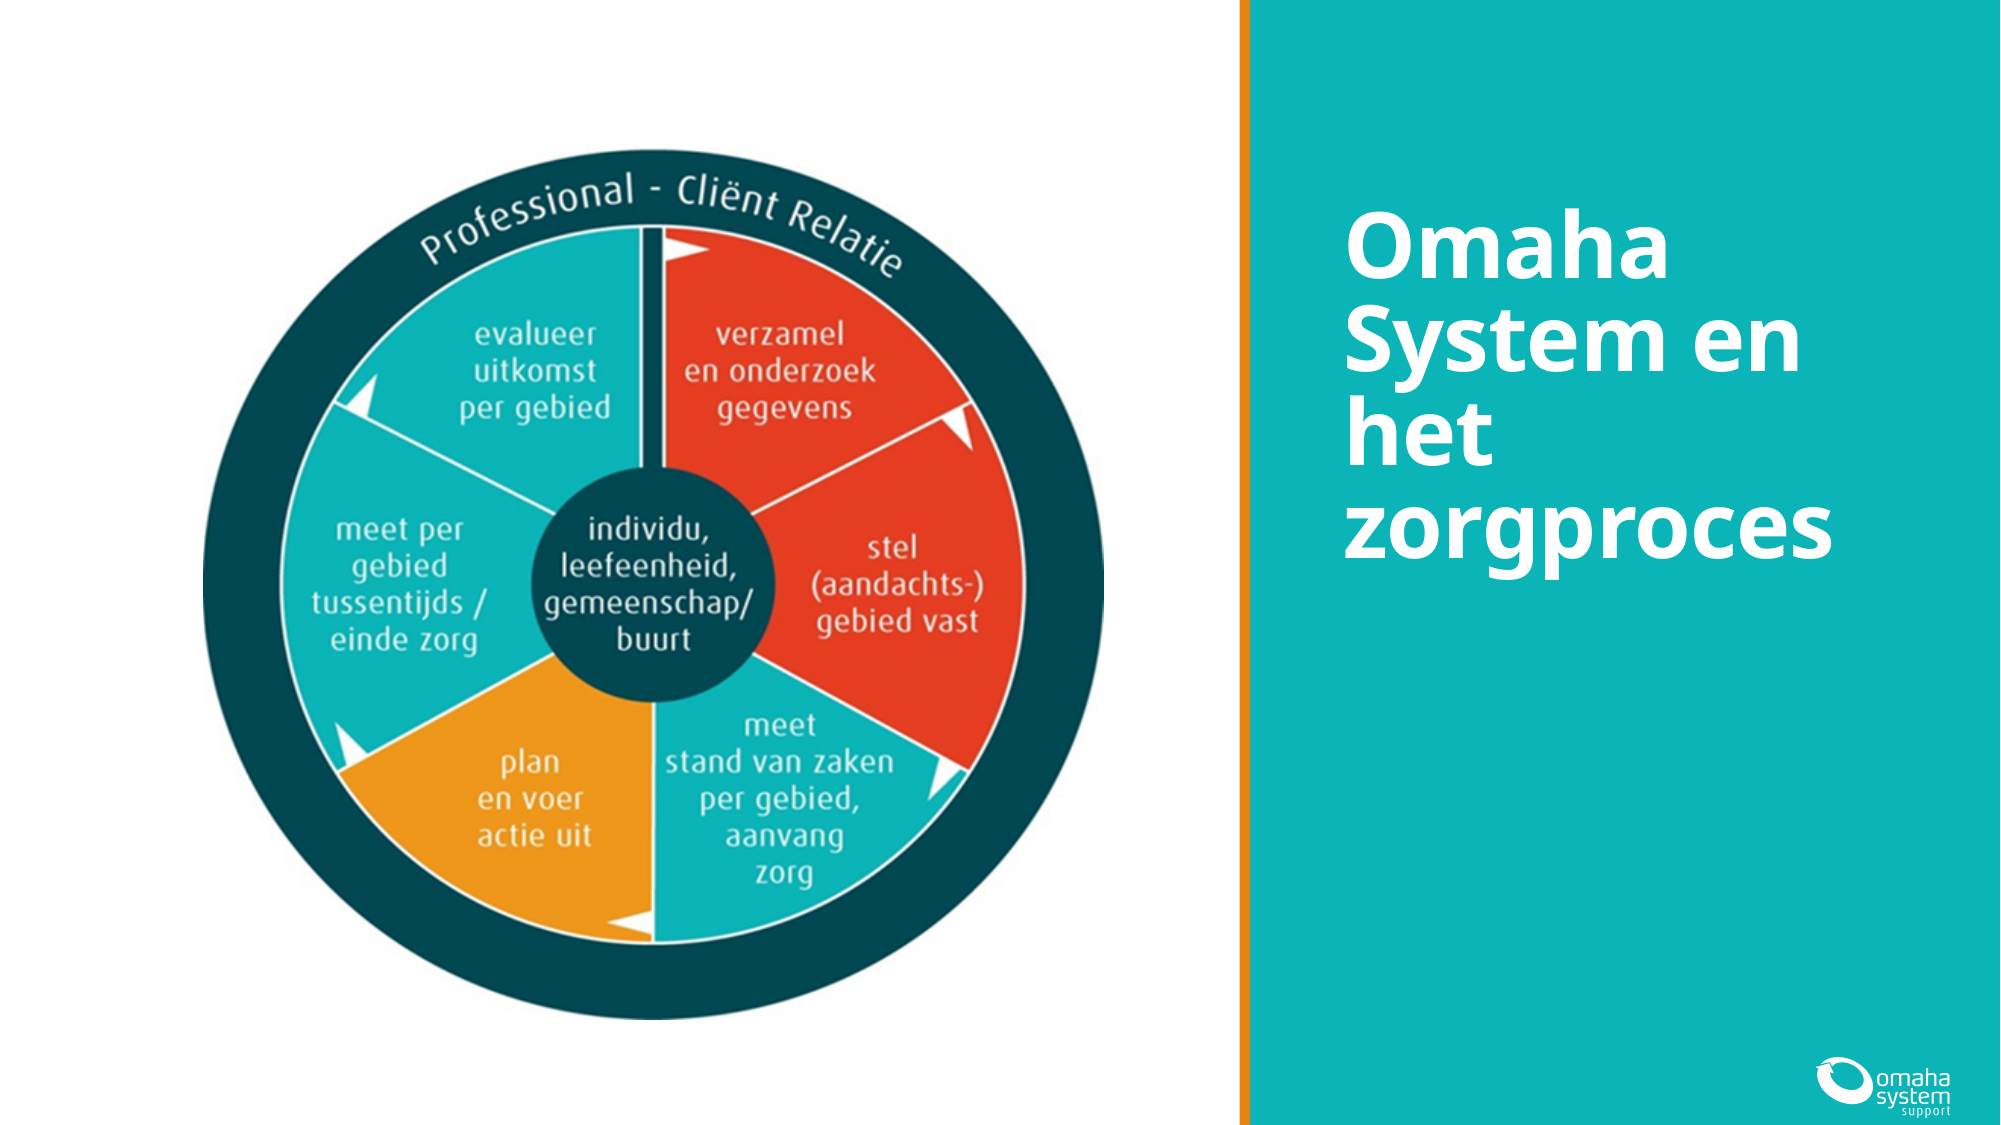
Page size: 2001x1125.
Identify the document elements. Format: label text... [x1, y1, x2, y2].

text_box [1251, 0, 2000, 1125]
text_box [0, 0, 1238, 1125]
text_box [1238, 0, 1251, 710]
text_box [1238, 723, 1251, 1125]
title Omaha System en het zorgproces [1328, 104, 1929, 585]
picture [1815, 1057, 1951, 1119]
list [202, 104, 1104, 1021]
